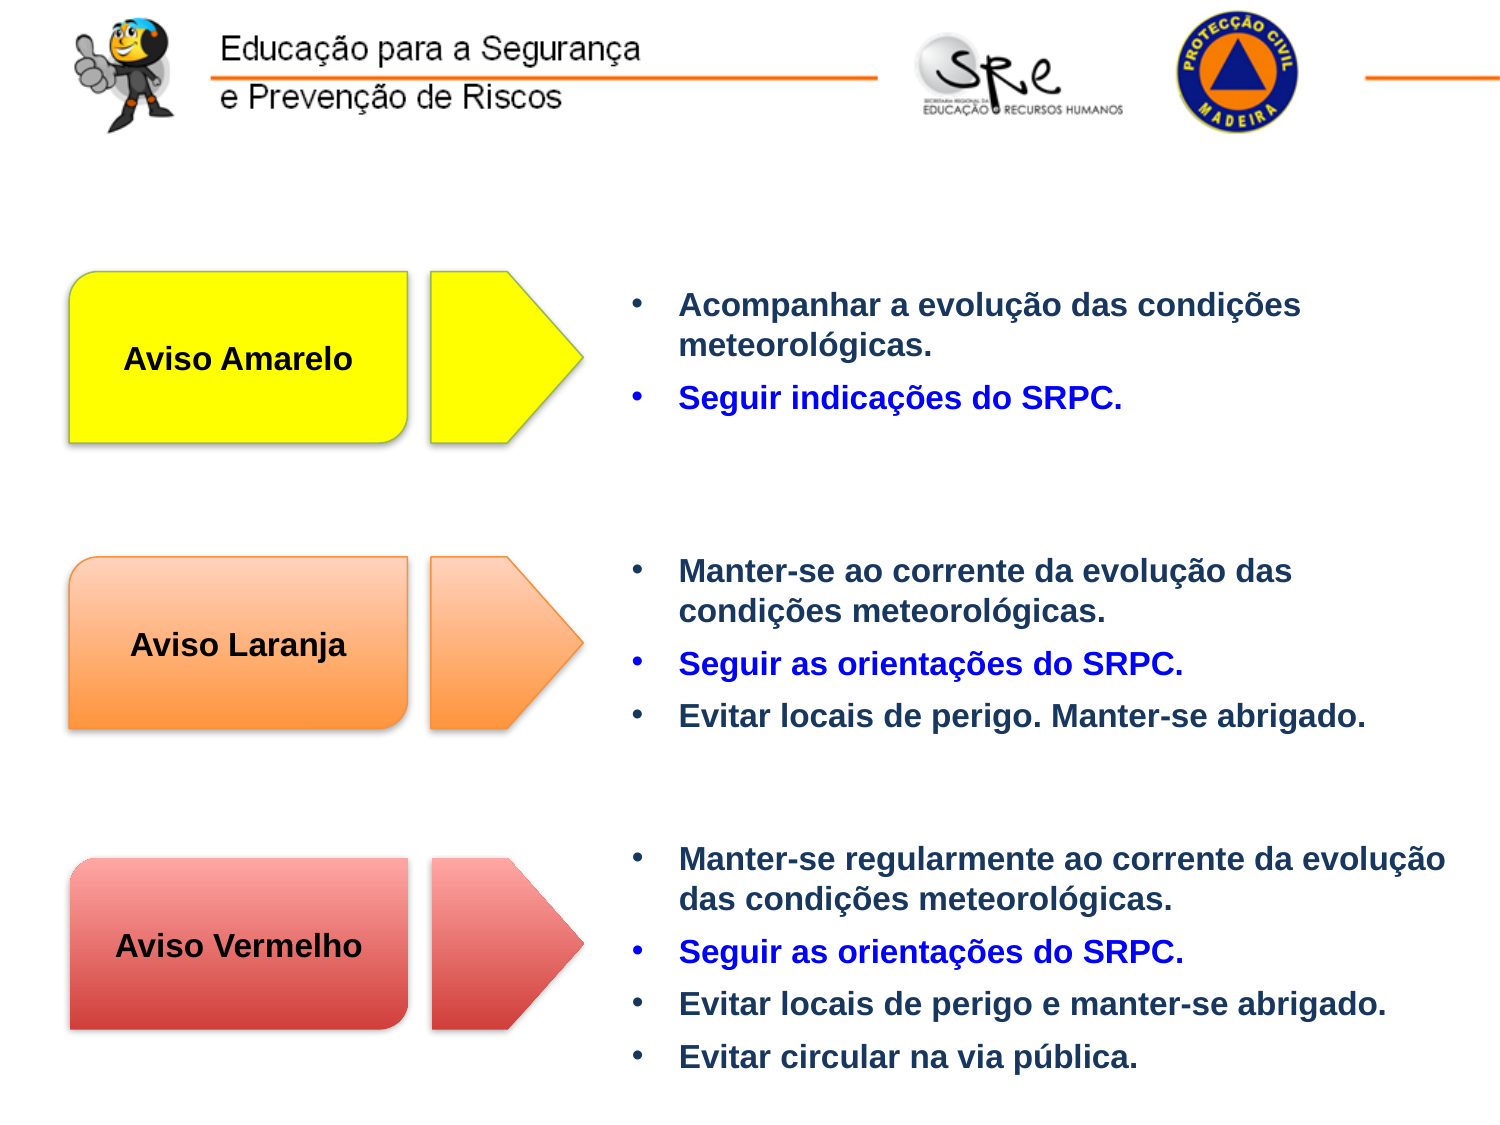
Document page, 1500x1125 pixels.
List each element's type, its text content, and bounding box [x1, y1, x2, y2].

text_box Acompanhar a evolução das condições meteorológicas. Seguir indicações do SRPC. [616, 276, 1462, 424]
text_box [430, 556, 584, 730]
text_box [430, 270, 584, 444]
text_box Manter-se regularmente ao corrente da evolução das condições meteorológicas. Seguir as orientações do SRPC. Evitar locais de perigo e manter-se abrigado. Evitar circular na via pública. [617, 830, 1463, 1083]
text_box Aviso Vermelho [69, 857, 409, 1030]
picture [0, 0, 1500, 1125]
text_box Aviso Amarelo [68, 270, 409, 444]
text_box [431, 857, 584, 1030]
text_box Manter-se ao corrente da evolução das condições meteorológicas. Seguir as orientações do SRPC. Evitar locais de perigo. Manter-se abrigado. [616, 541, 1462, 742]
text_box Aviso Laranja [68, 556, 409, 730]
